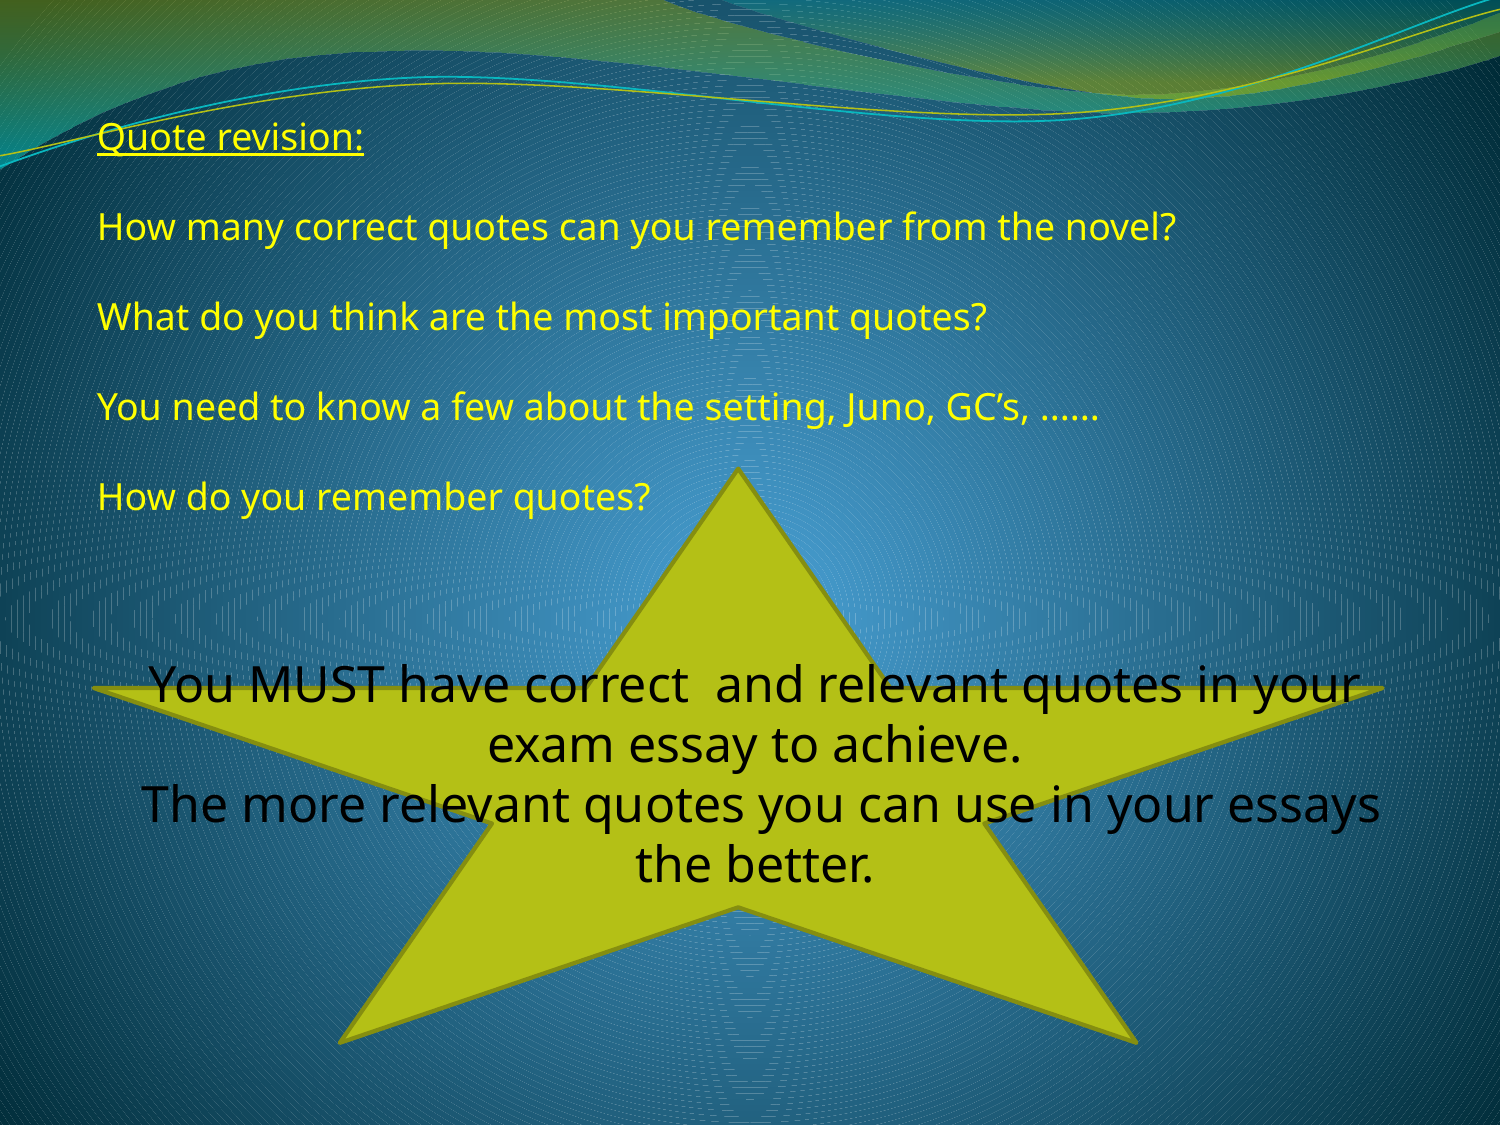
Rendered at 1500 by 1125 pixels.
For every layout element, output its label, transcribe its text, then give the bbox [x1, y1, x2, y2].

text_box [338, 901, 1139, 1045]
text_box Quote revision: How many correct quotes can you remember from the novel? What do you think are the most important quotes? You need to know a few about the setting, Juno, GC’s, ...... How do you remember quotes? You MUST have correct and relevant quotes in your exam essay to achieve. The more relevant quotes you can use in your essays the better. [82, 105, 1442, 901]
